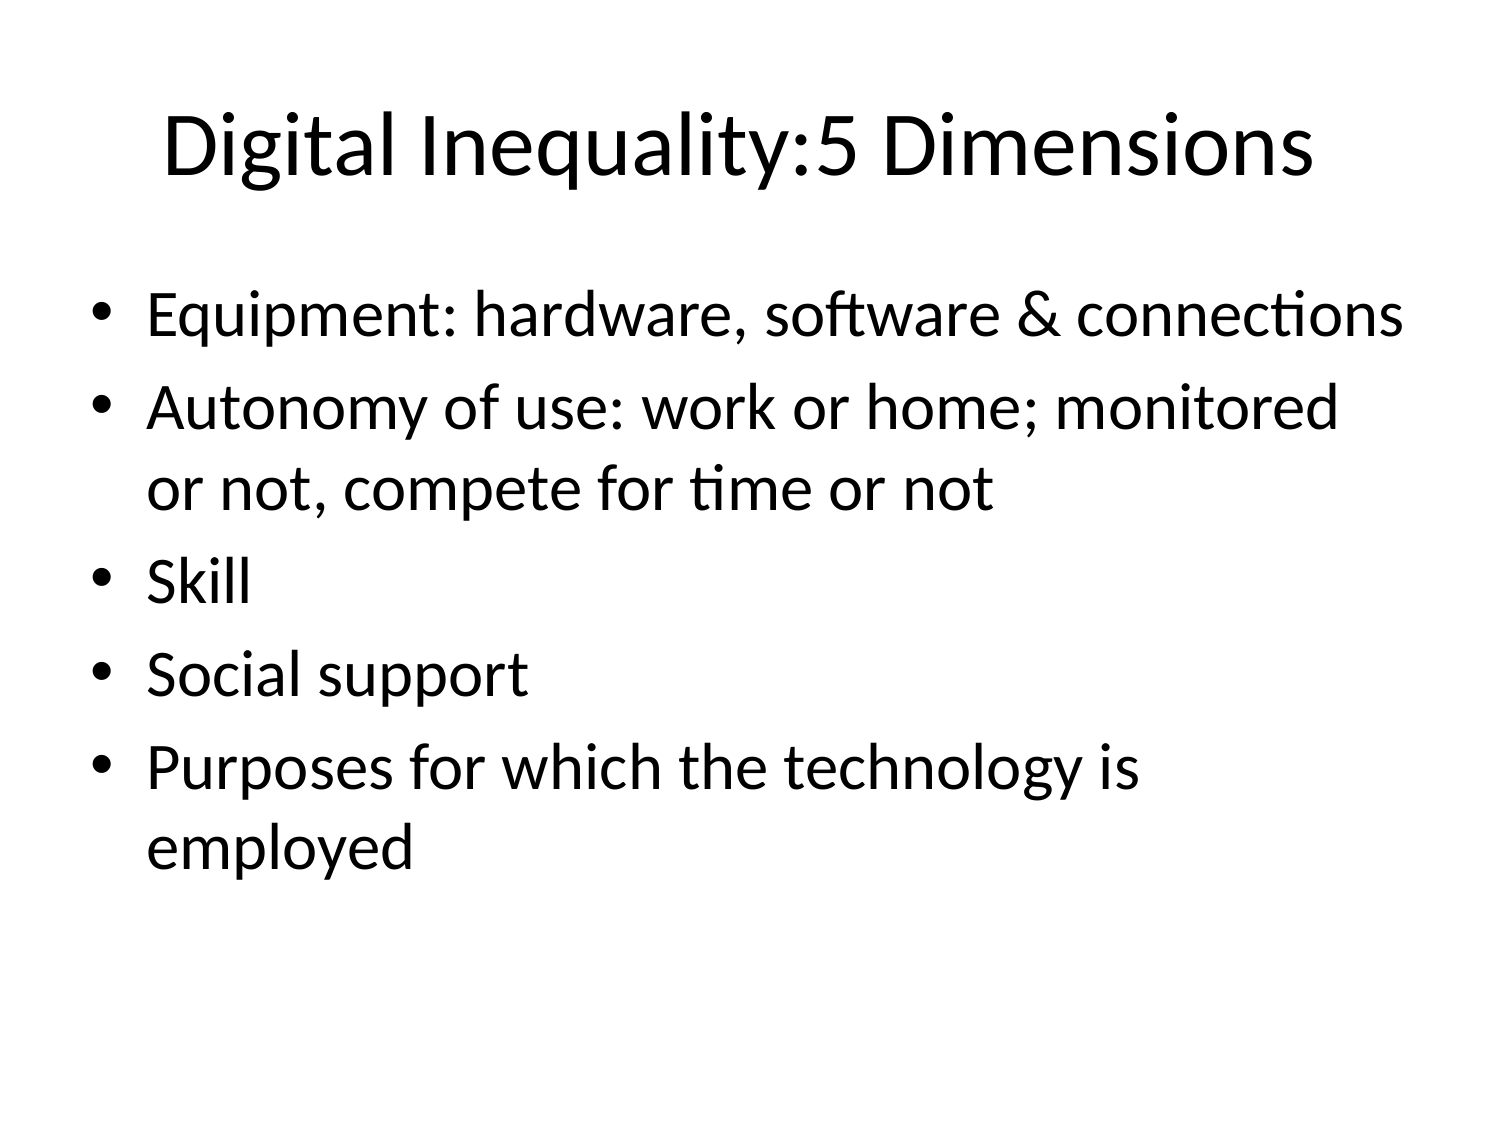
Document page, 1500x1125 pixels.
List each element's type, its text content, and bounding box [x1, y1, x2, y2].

list Equipment: hardware, software & connections Autonomy of use: work or home; monitored or not, compete for time or not Skill Social support Purposes for which the technology is employed [75, 262, 1425, 1005]
title Digital Inequality:5 Dimensions [75, 45, 1425, 233]
